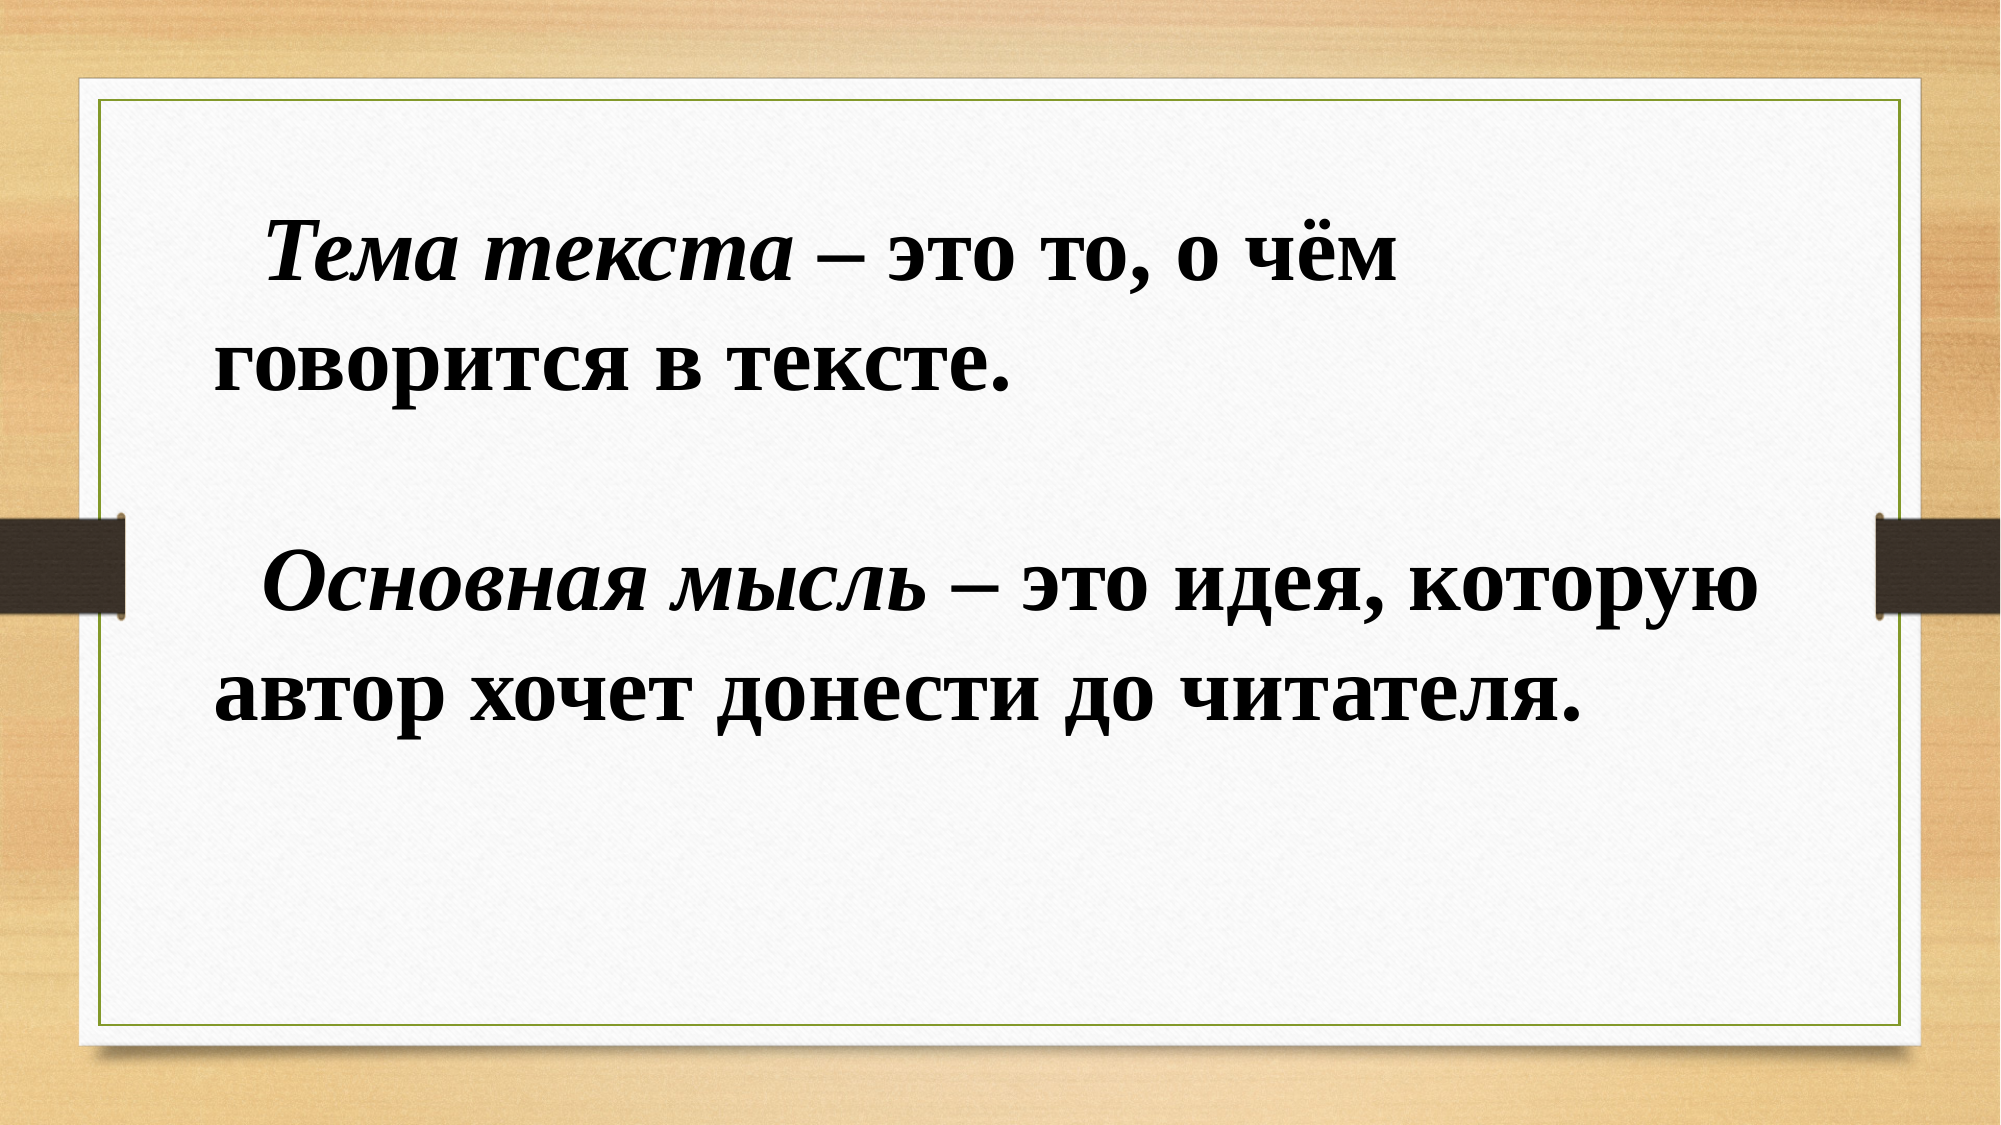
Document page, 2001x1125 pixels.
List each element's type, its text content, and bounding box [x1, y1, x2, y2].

picture [0, 0, 2001, 1125]
text_box Тема текста – это то, о чём говорится в тексте. Основная мысль – это идея, которую автор хочет донести до читателя. [198, 181, 1837, 747]
